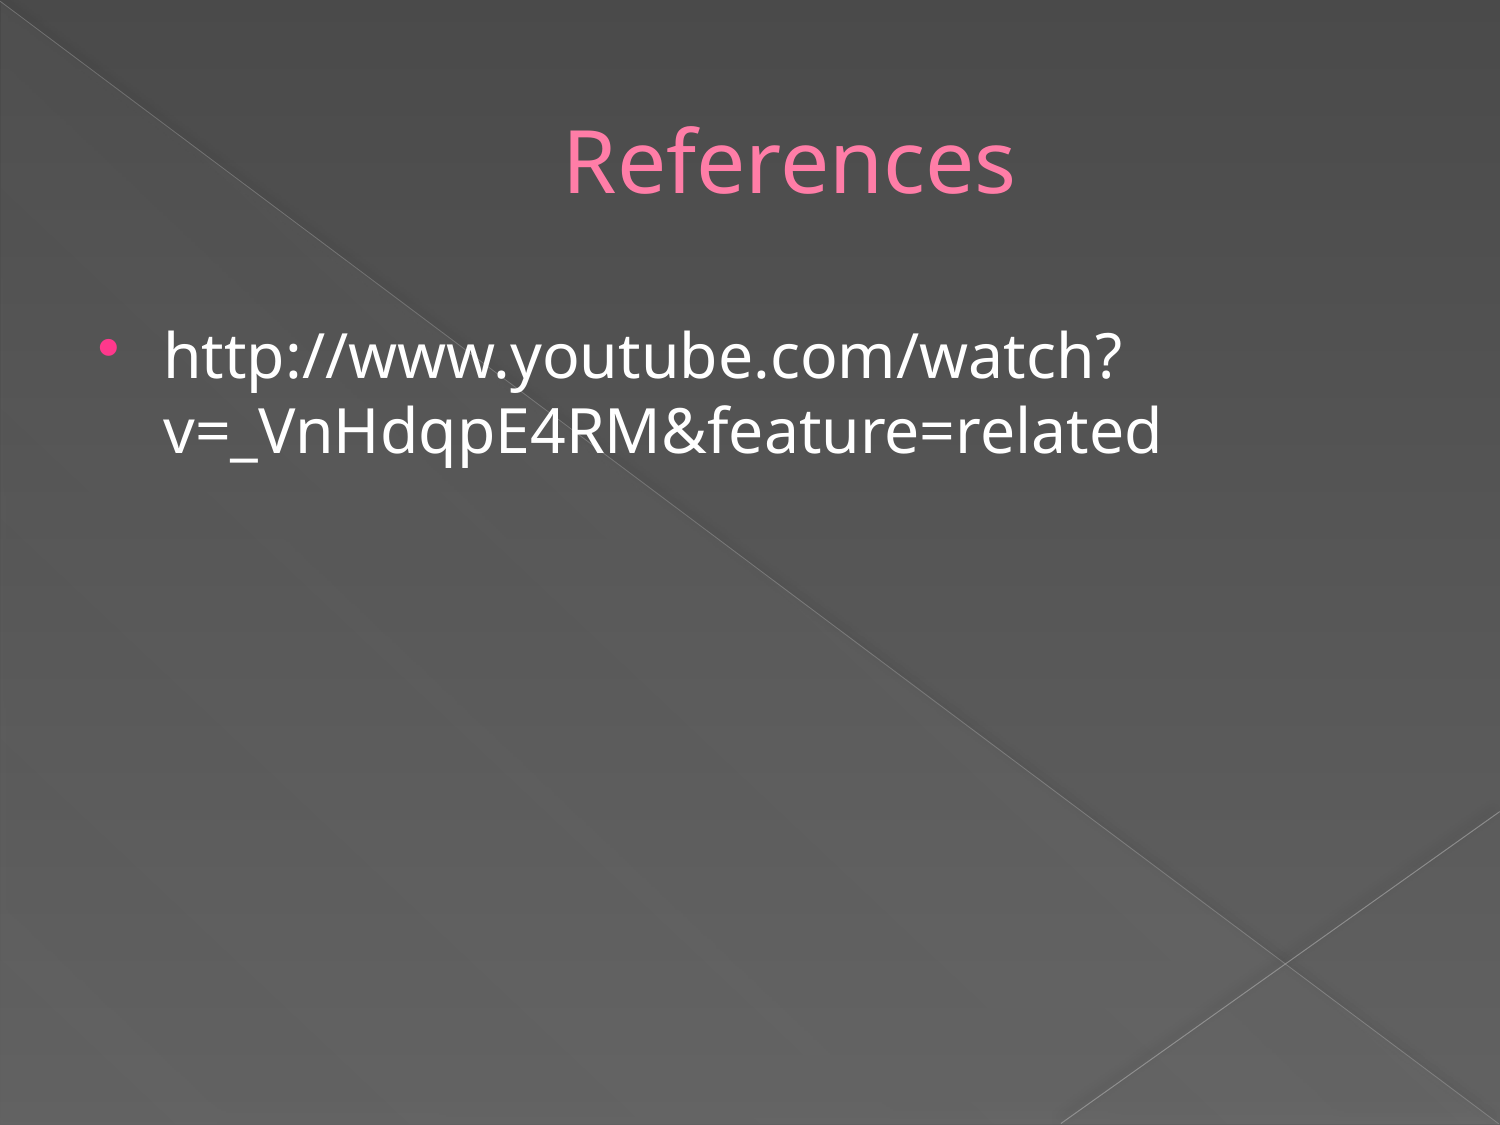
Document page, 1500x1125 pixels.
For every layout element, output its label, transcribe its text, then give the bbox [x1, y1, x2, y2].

list http://www.youtube.com/watch?v=_VnHdqpE4RM&feature=related [75, 308, 1425, 1059]
title References [75, 43, 1425, 274]
